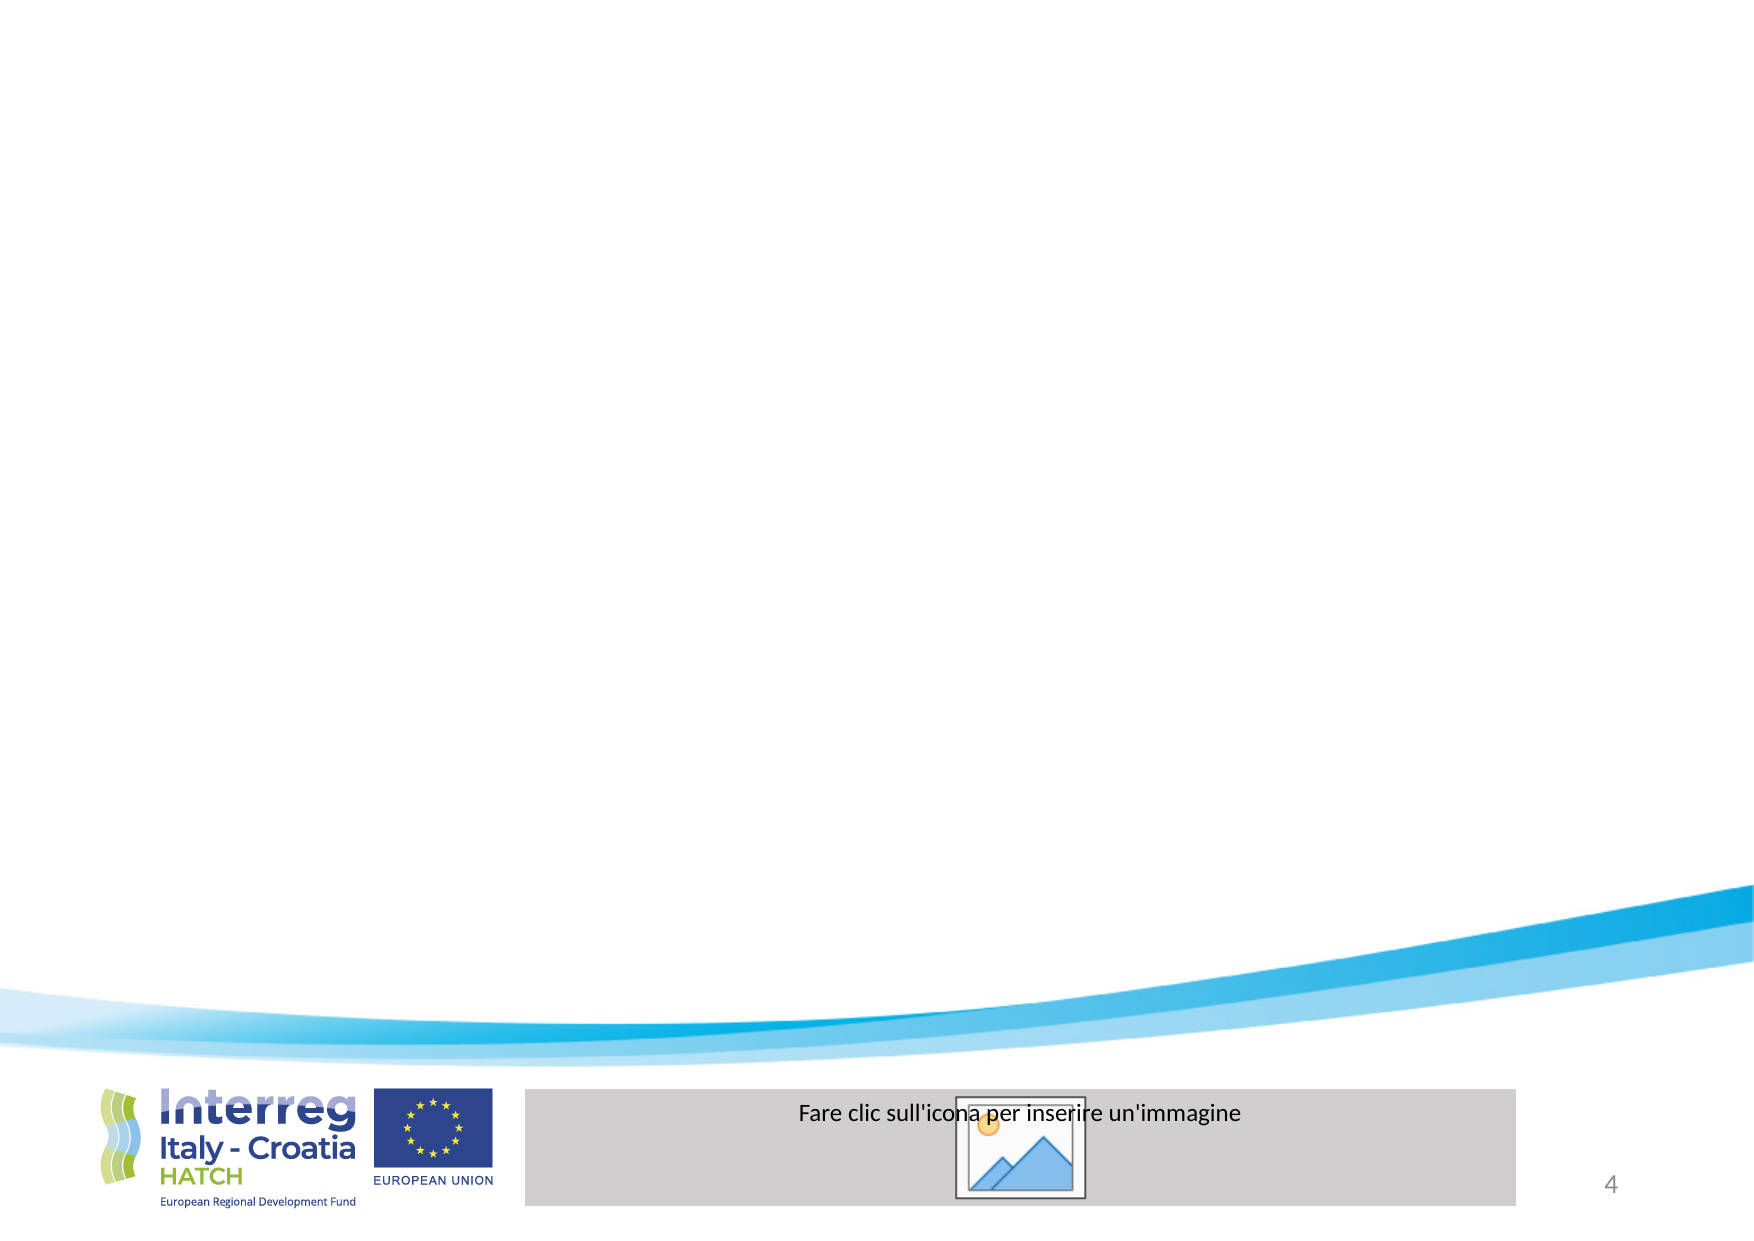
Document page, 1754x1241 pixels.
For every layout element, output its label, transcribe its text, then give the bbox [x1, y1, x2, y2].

slide_number 4 [1526, 1149, 1634, 1216]
picture [0, 884, 1754, 1218]
